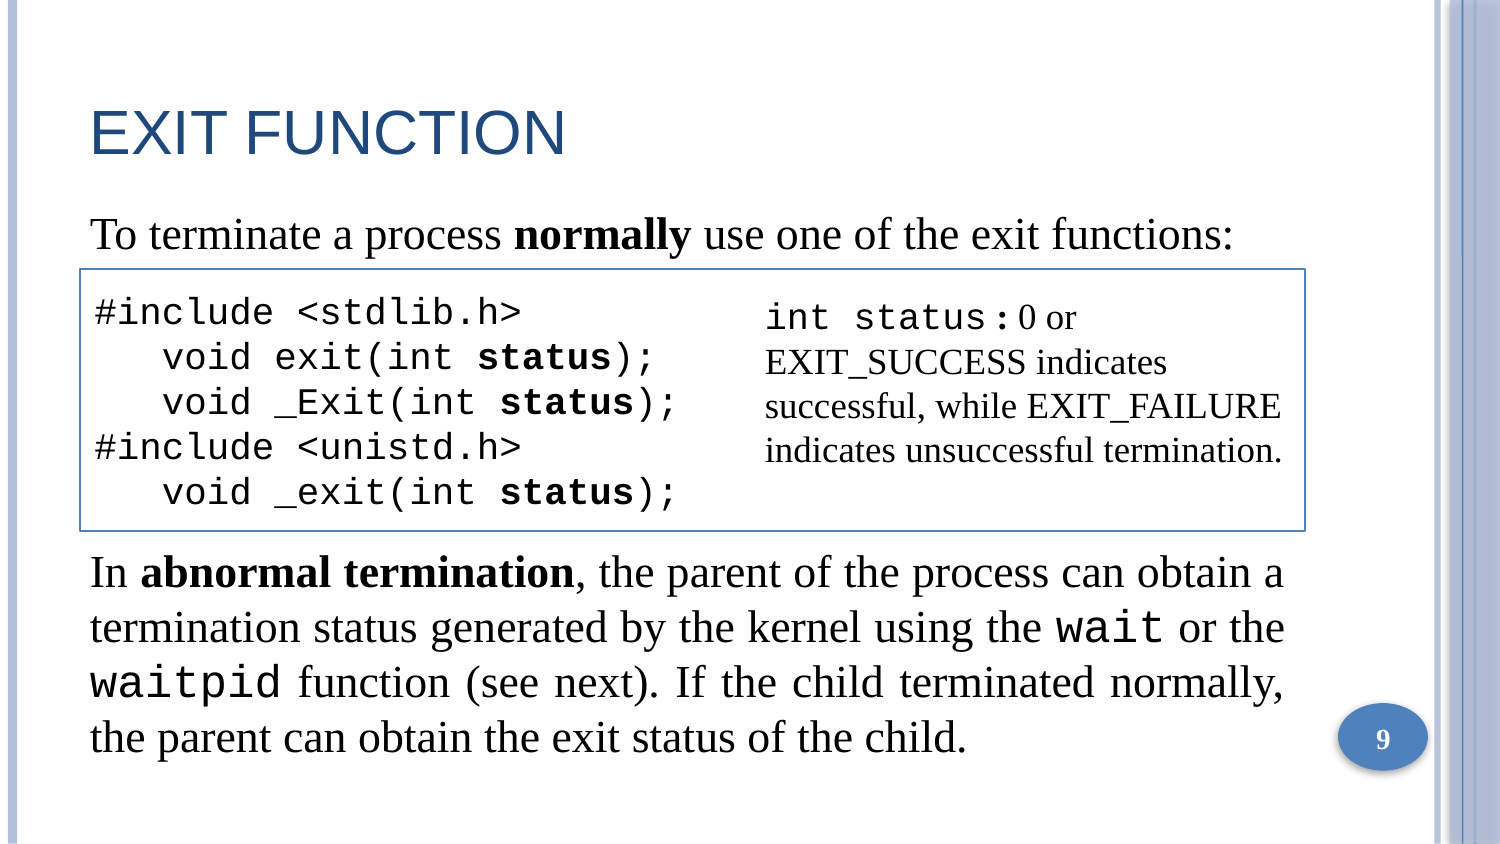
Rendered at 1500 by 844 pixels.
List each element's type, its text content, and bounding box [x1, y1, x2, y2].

slide_number 9 [1333, 705, 1434, 770]
text_box #include <stdlib.h> void exit(int status); void _Exit(int status); #include <unistd.h> void _exit(int status); [78, 267, 1307, 533]
title EXIT Function [75, 33, 1300, 175]
text_box int status : 0 or EXIT_SUCCESS indicates successful, while EXIT_FAILURE indicates unsuccessful termination. [750, 285, 1300, 485]
list To terminate a process normally use one of the exit functions: In abnormal termination, the parent of the process can obtain a termination status generated by the kernel using the wait or the waitpid function (see next). If the child terminated normally, the parent can obtain the exit status of the child. [75, 196, 1300, 797]
